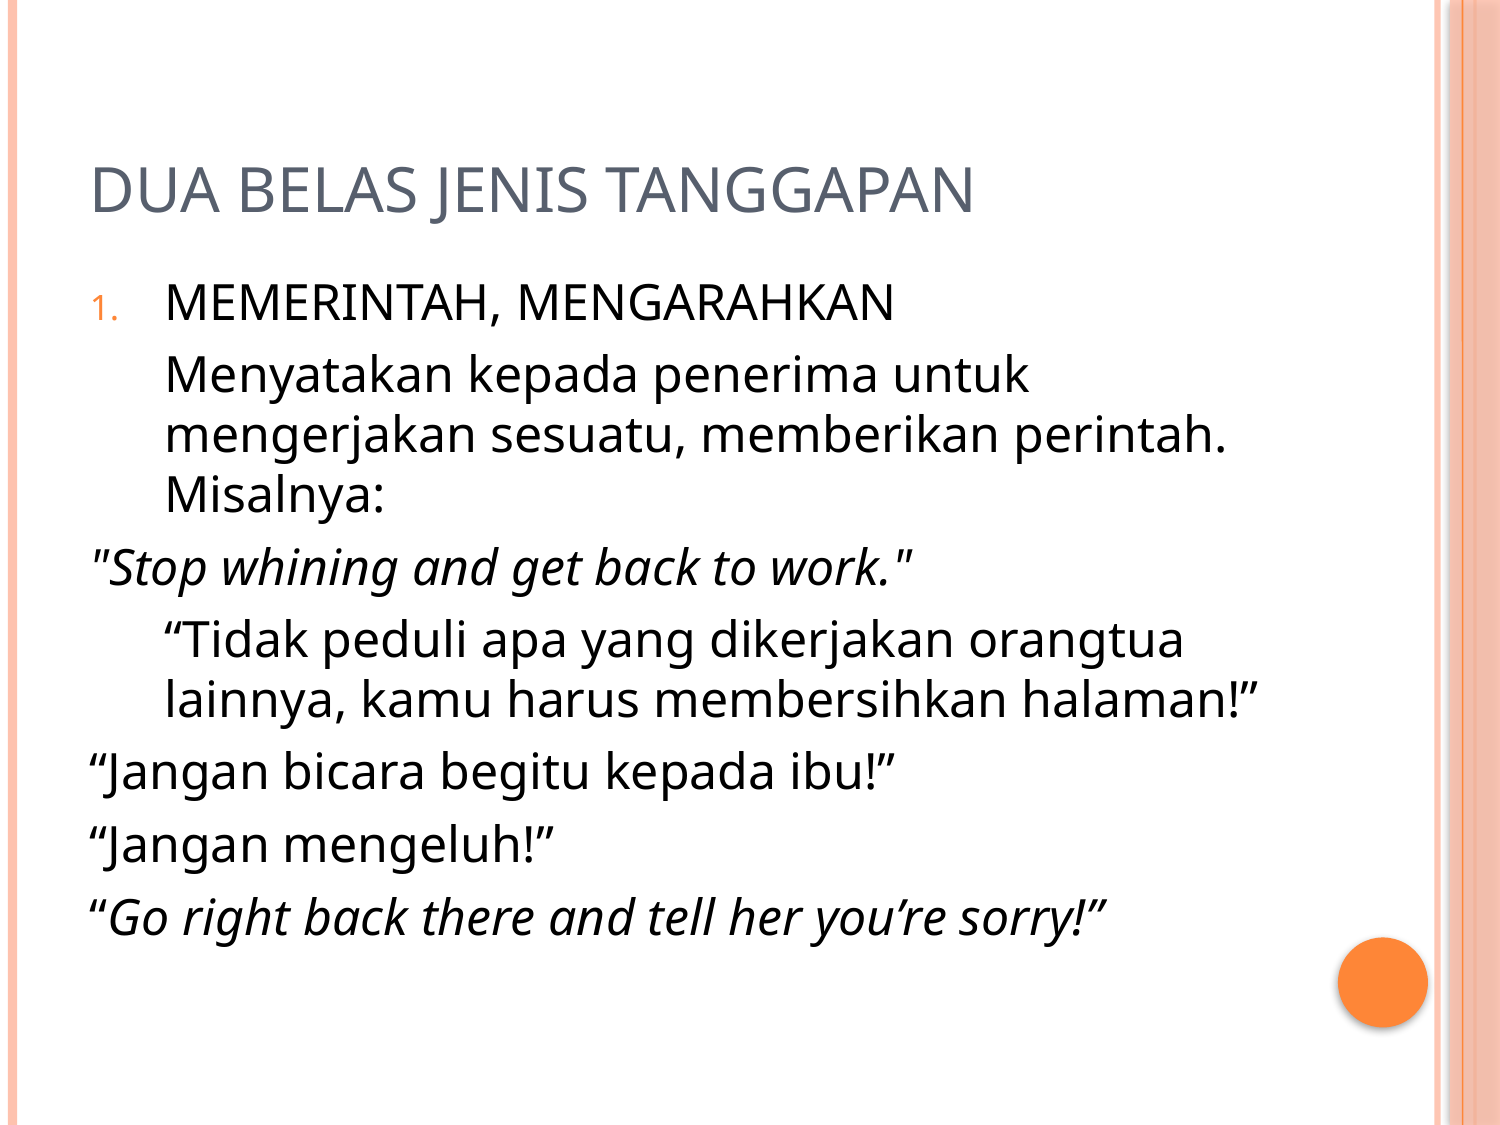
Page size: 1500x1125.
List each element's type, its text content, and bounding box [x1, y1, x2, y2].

title Dua Belas Jenis Tanggapan [75, 45, 1300, 233]
list MEMERINTAH, MENGARAHKAN Menyatakan kepada penerima untuk mengerjakan sesuatu, memberikan perintah. Misalnya: "Stop whining and get back to work." “Tidak peduli apa yang dikerjakan orangtua lainnya, kamu harus membersihkan halaman!” “Jangan bicara begitu kepada ibu!” “Jangan mengeluh!” “Go right back there and tell her you’re sorry!” [75, 262, 1300, 1062]
